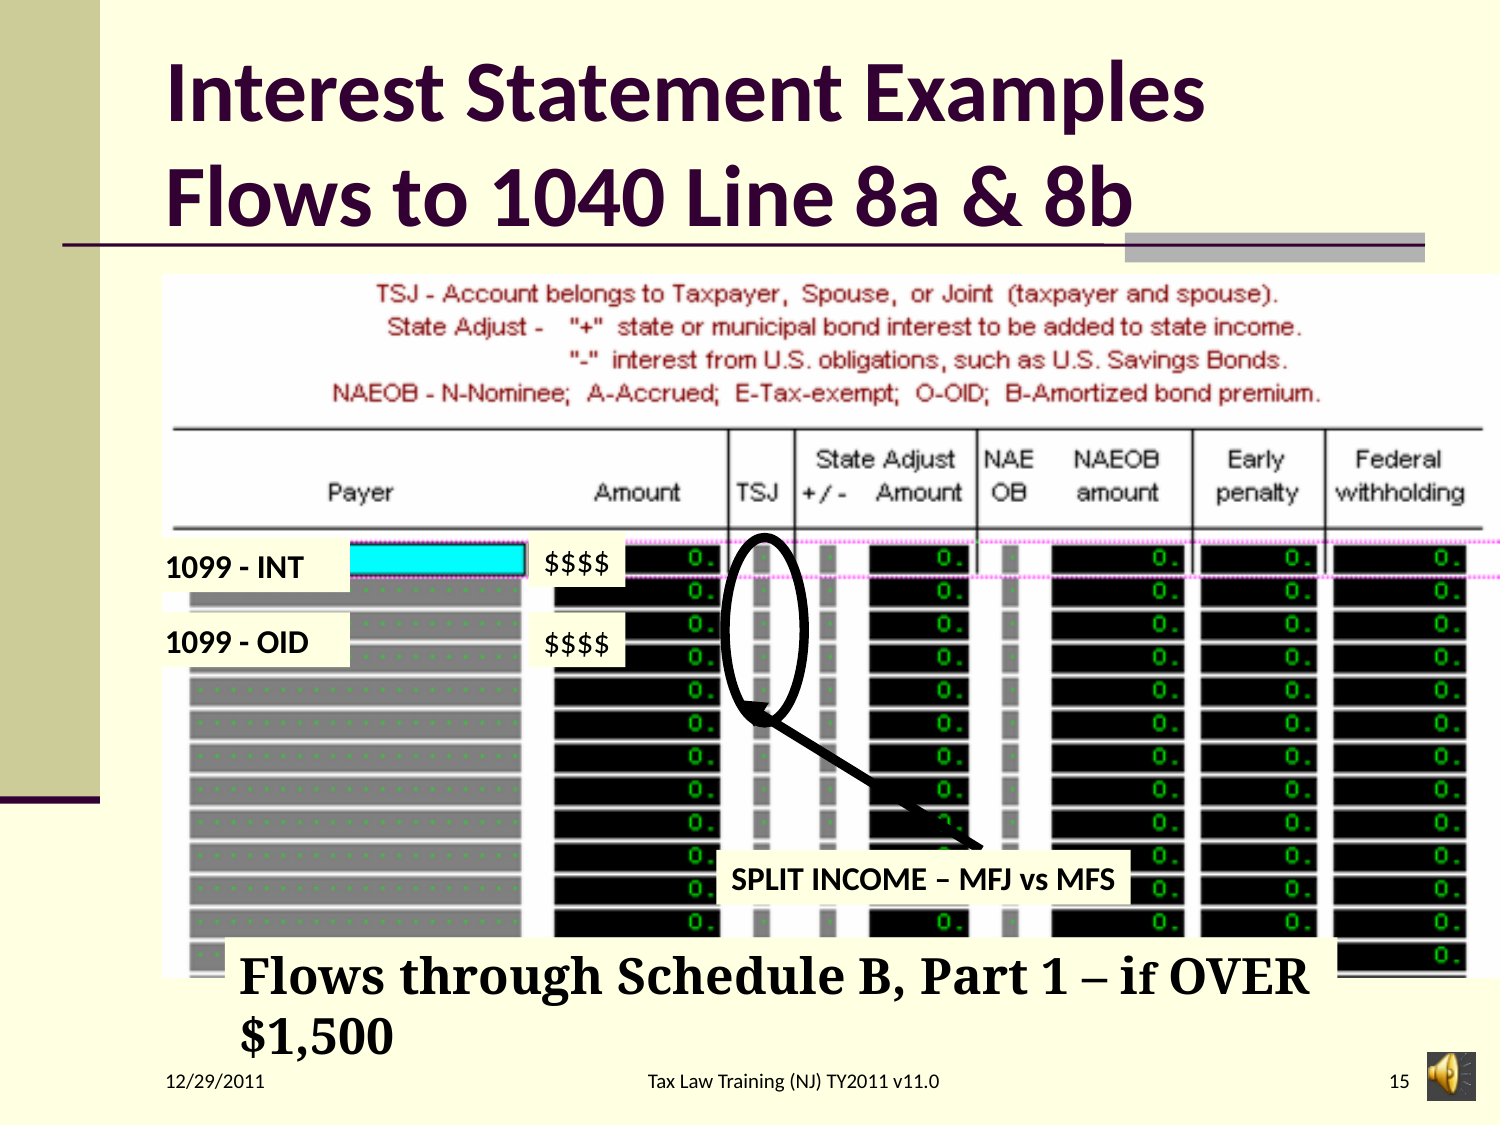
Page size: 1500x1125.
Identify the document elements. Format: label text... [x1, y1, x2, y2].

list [162, 274, 1500, 978]
picture [1426, 1051, 1477, 1102]
slide_number 15 [1112, 1049, 1426, 1101]
text_box Flows through Schedule B, Part 1 – if OVER $1,500 [224, 986, 1338, 1073]
text_box 1099 - INT [150, 537, 157, 593]
title Interest Statement Examples Flows to 1040 Line 8a & 8b [150, 45, 1425, 234]
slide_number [149, 1050, 476, 1101]
footer Tax Law Training (NJ) TY2011 v11.0 [549, 1049, 1038, 1101]
text_box 1099 - OID [150, 612, 157, 668]
